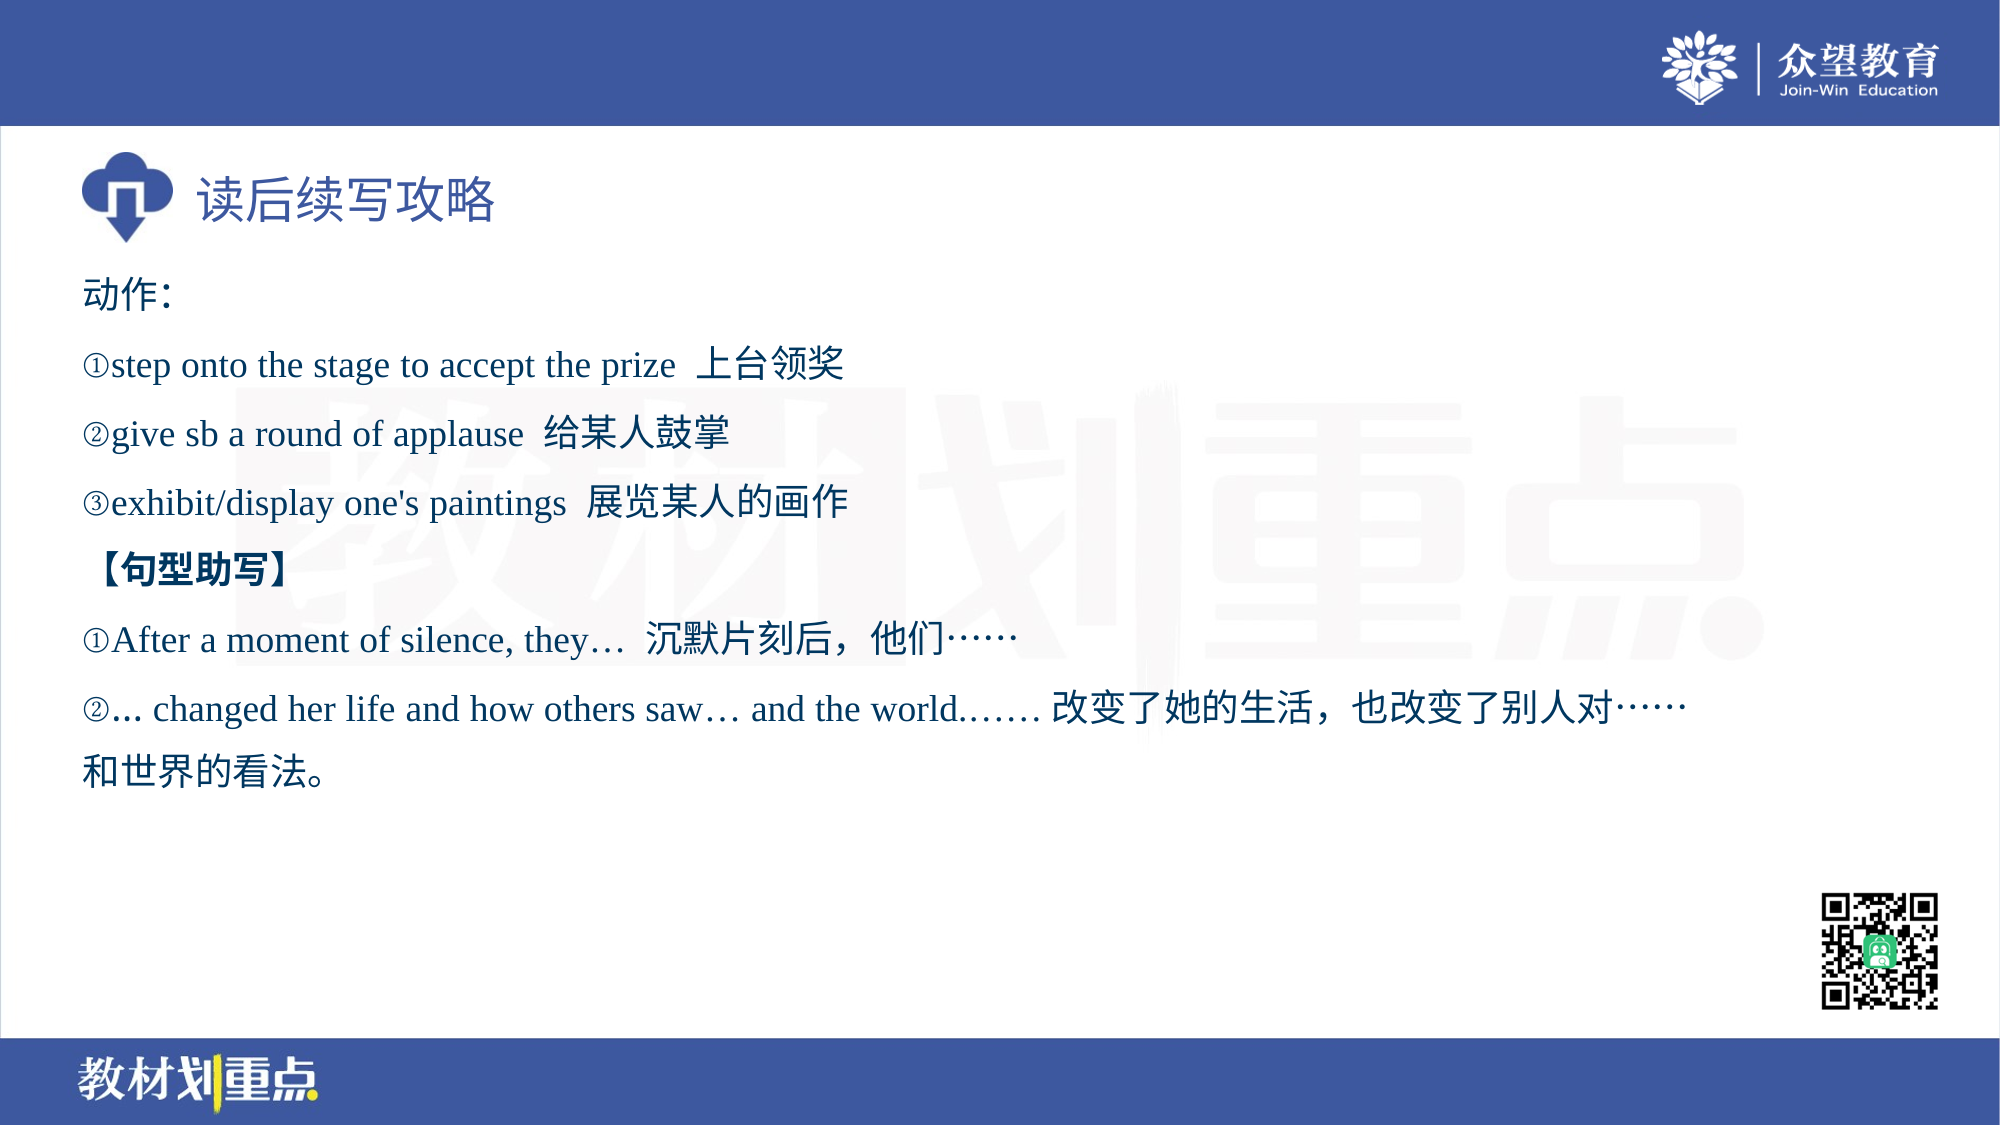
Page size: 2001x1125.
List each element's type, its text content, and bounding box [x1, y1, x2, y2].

text_box 动作： ①step onto the stage to accept the prize 上台领奖 ②give sb a round of applause 给某人鼓掌 ③exhibit/display one's paintings 展览某人的画作 【句型助写】 ①After a moment of silence, they… 沉默片刻后，他们…… ②… changed her life and how others saw… and the world.……改变了她的生活，也改变了别人对…… 和世界的看法。 [82, 247, 1817, 787]
picture [0, 0, 2000, 1125]
